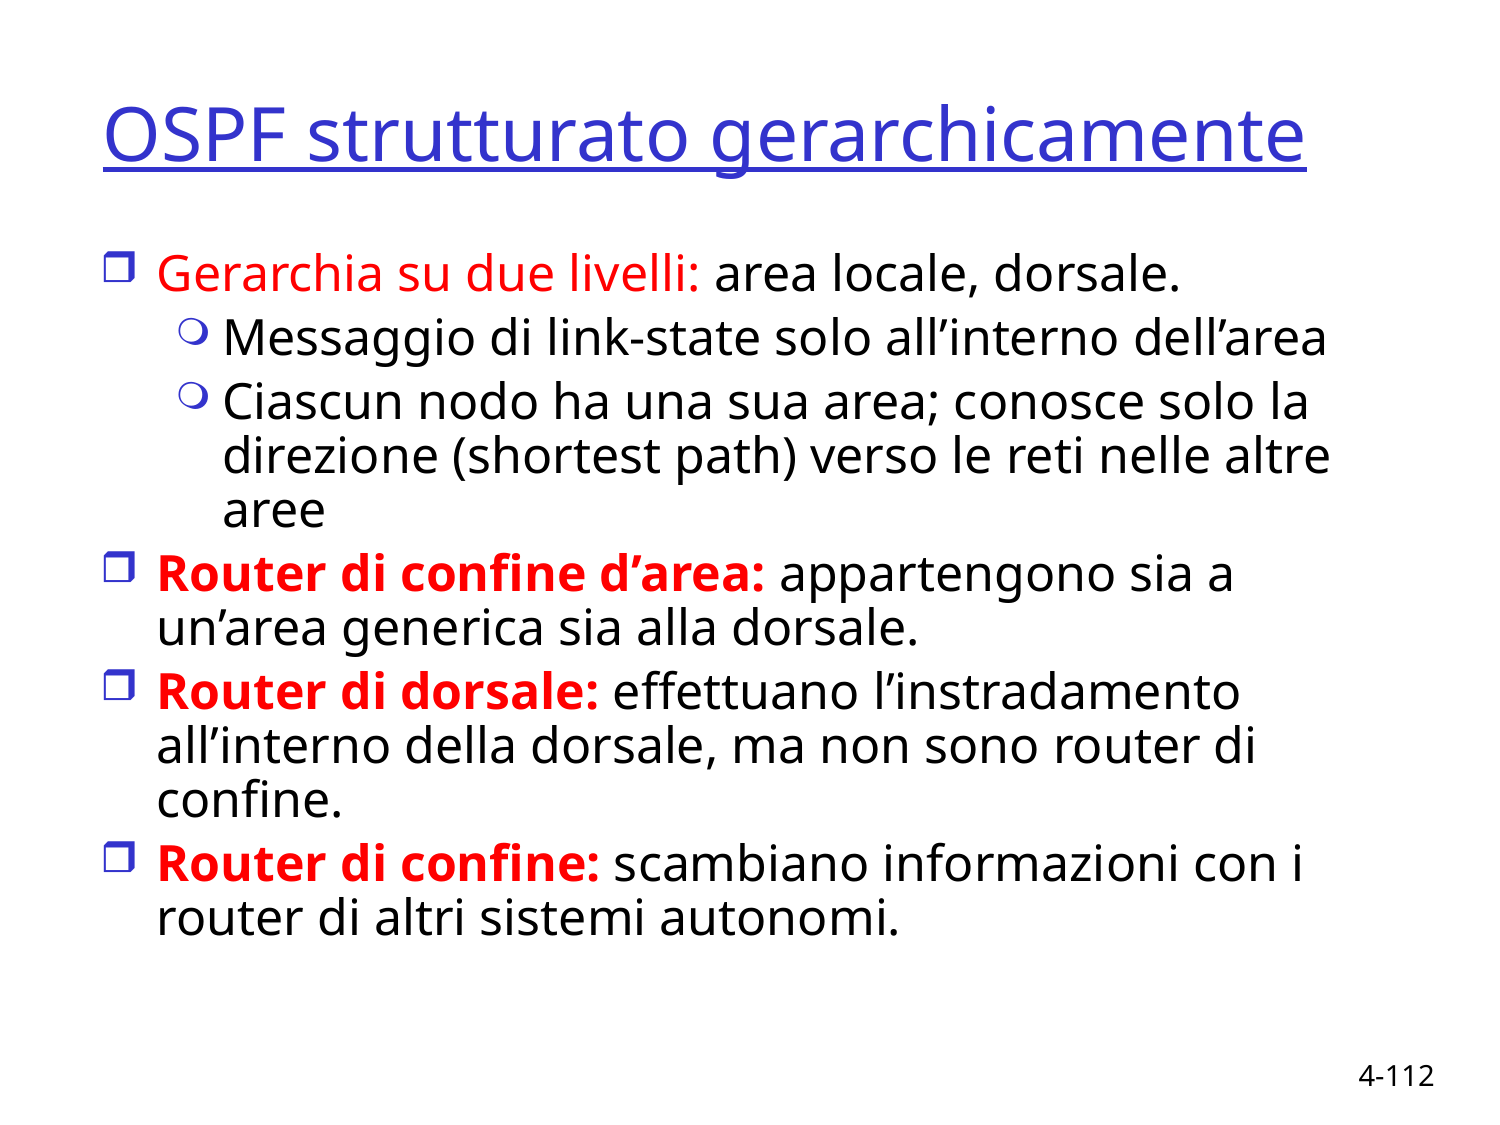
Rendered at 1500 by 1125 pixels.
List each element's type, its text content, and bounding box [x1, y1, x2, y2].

slide_number 4-112 [1338, 1049, 1451, 1125]
title OSPF strutturato gerarchicamente [87, 37, 1363, 226]
list Gerarchia su due livelli: area locale, dorsale. Messaggio di link-state solo all’interno dell’area Ciascun nodo ha una sua area; conosce solo la direzione (shortest path) verso le reti nelle altre aree Router di confine d’area: appartengono sia a un’area generica sia alla dorsale. Router di dorsale: effettuano l’instradamento all’interno della dorsale, ma non sono router di confine. Router di confine: scambiano informazioni con i router di altri sistemi autonomi. [85, 240, 1436, 899]
